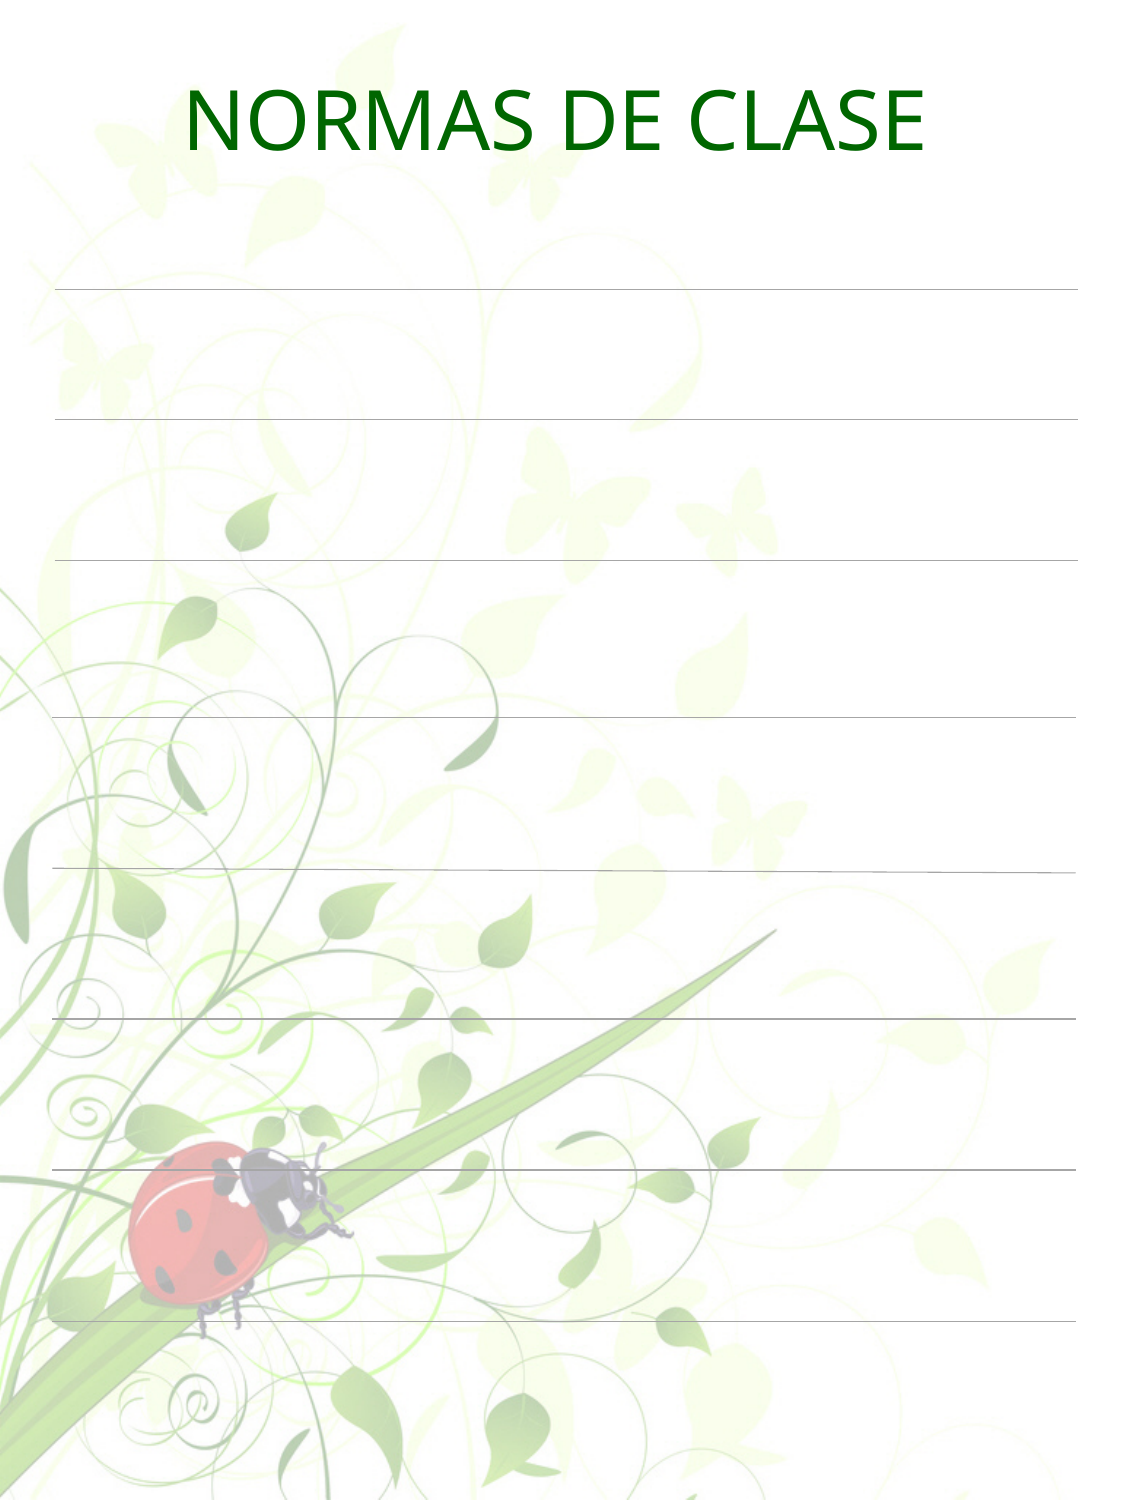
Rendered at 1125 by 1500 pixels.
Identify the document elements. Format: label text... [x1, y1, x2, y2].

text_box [52, 868, 1076, 873]
picture [0, 0, 1125, 1500]
text_box NORMAS DE CLASE [30, 64, 1080, 183]
